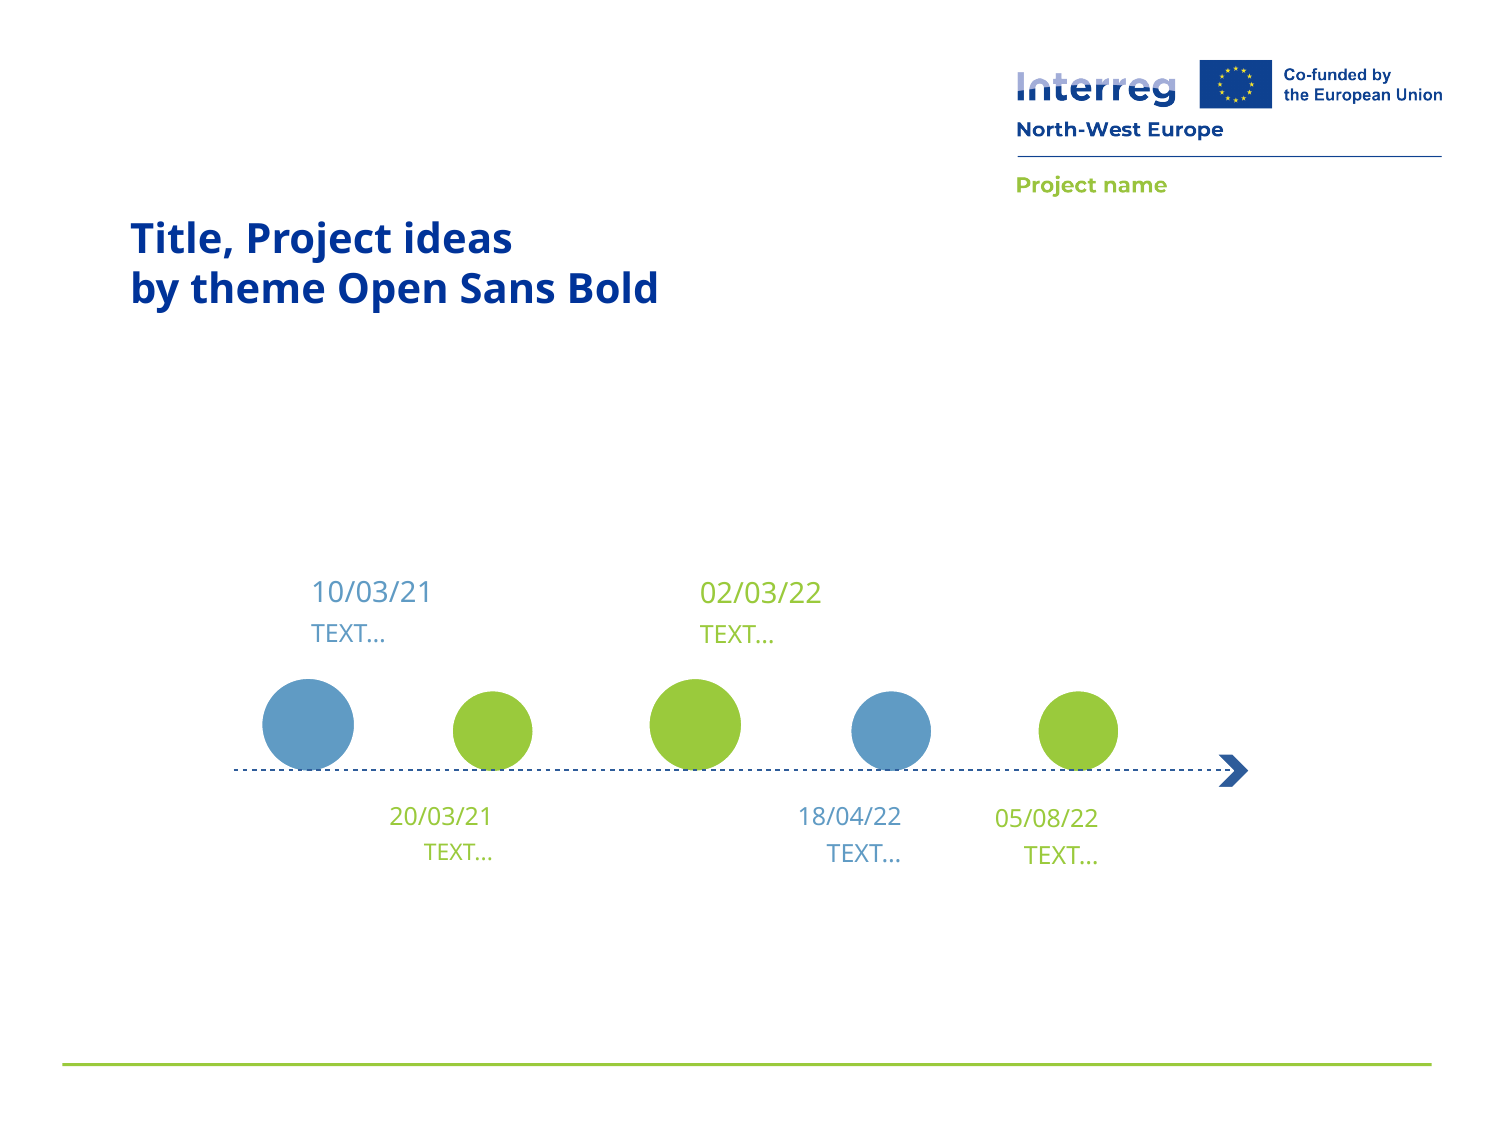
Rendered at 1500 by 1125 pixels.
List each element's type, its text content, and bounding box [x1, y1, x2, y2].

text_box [261, 487, 1250, 978]
picture [958, 0, 1500, 252]
text_box Title, Project ideas by theme Open Sans Bold [115, 204, 859, 352]
